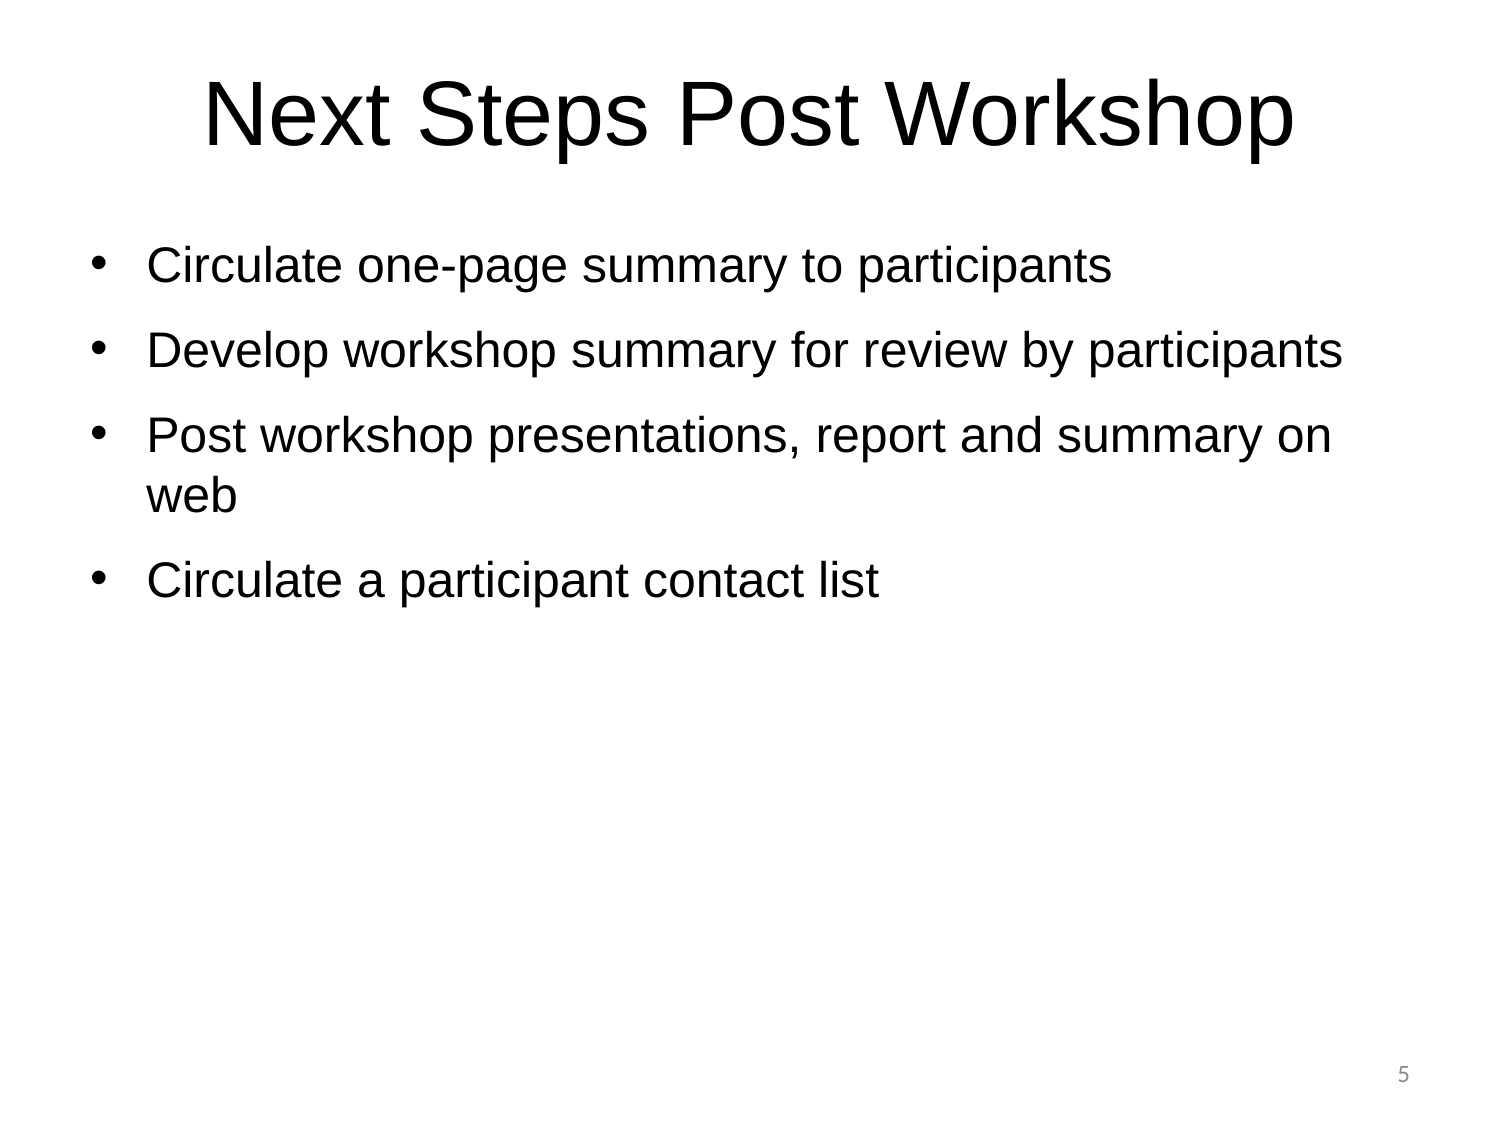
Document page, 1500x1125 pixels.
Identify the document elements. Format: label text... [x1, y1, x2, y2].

list Circulate one-page summary to participants Develop workshop summary for review by participants Post workshop presentations, report and summary on web Circulate a participant contact list [75, 224, 1425, 1055]
title Next Steps Post Workshop [75, 37, 1425, 180]
slide_number 5 [1074, 1042, 1425, 1103]
